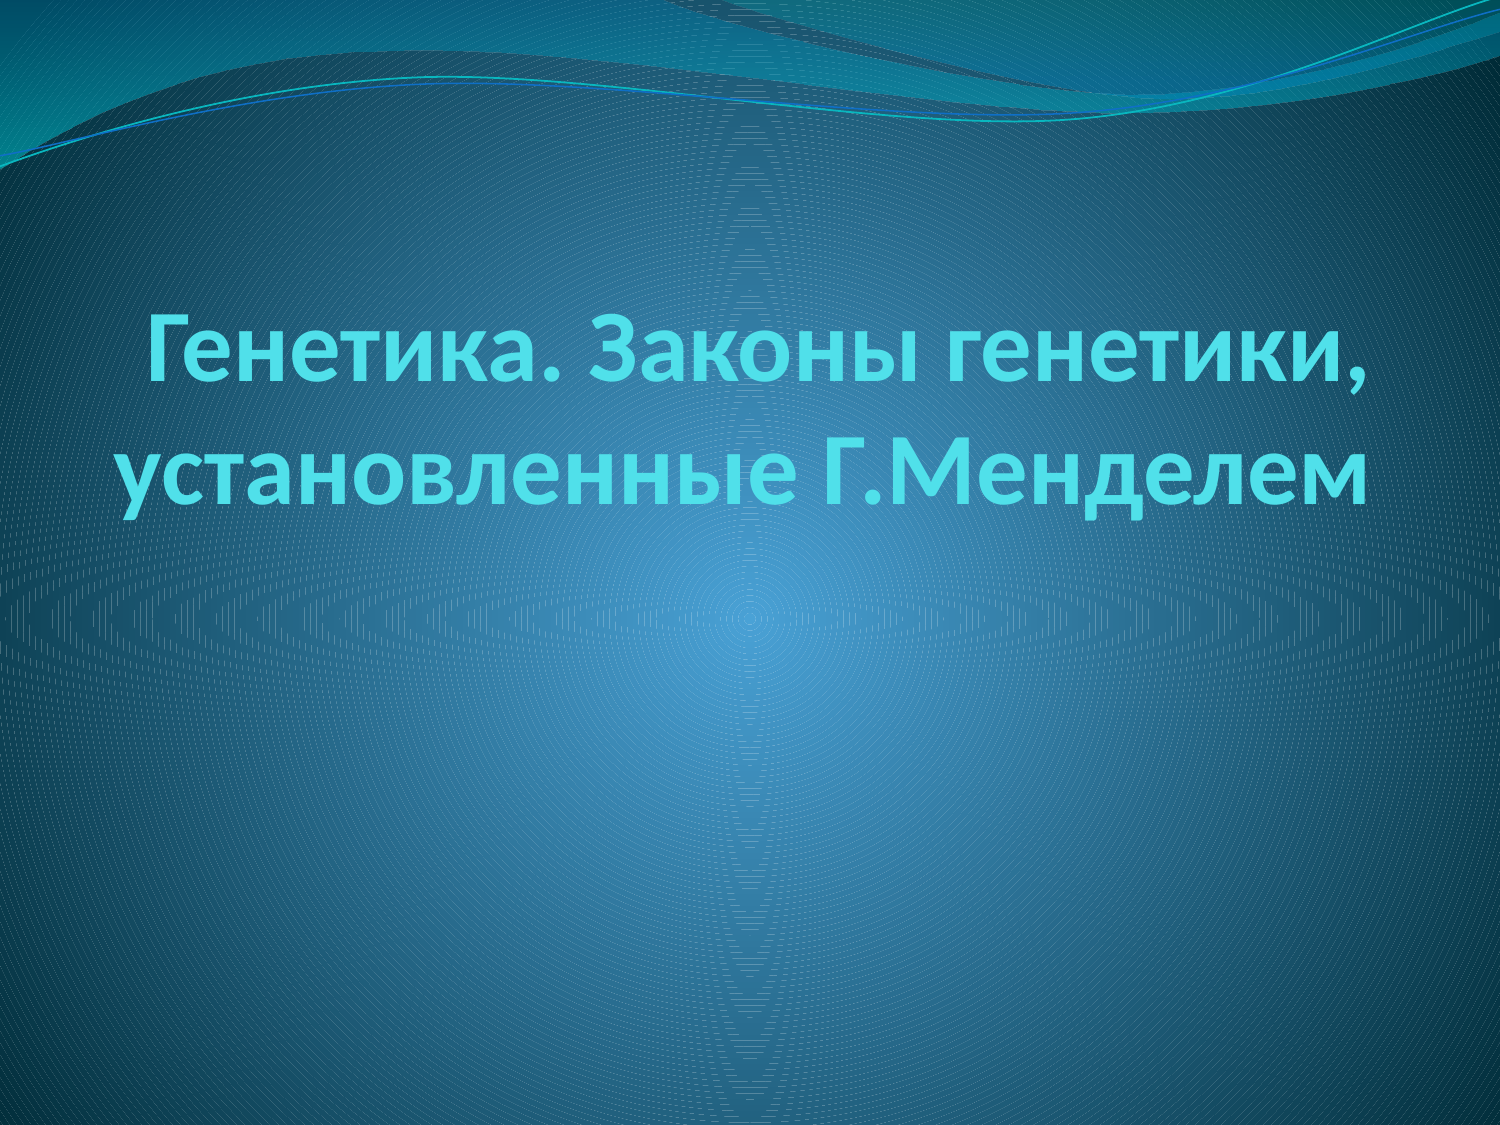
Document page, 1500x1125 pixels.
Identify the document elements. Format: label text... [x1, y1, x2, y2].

title Генетика. Законы генетики, установленные Г.Менделем [87, 224, 1376, 525]
